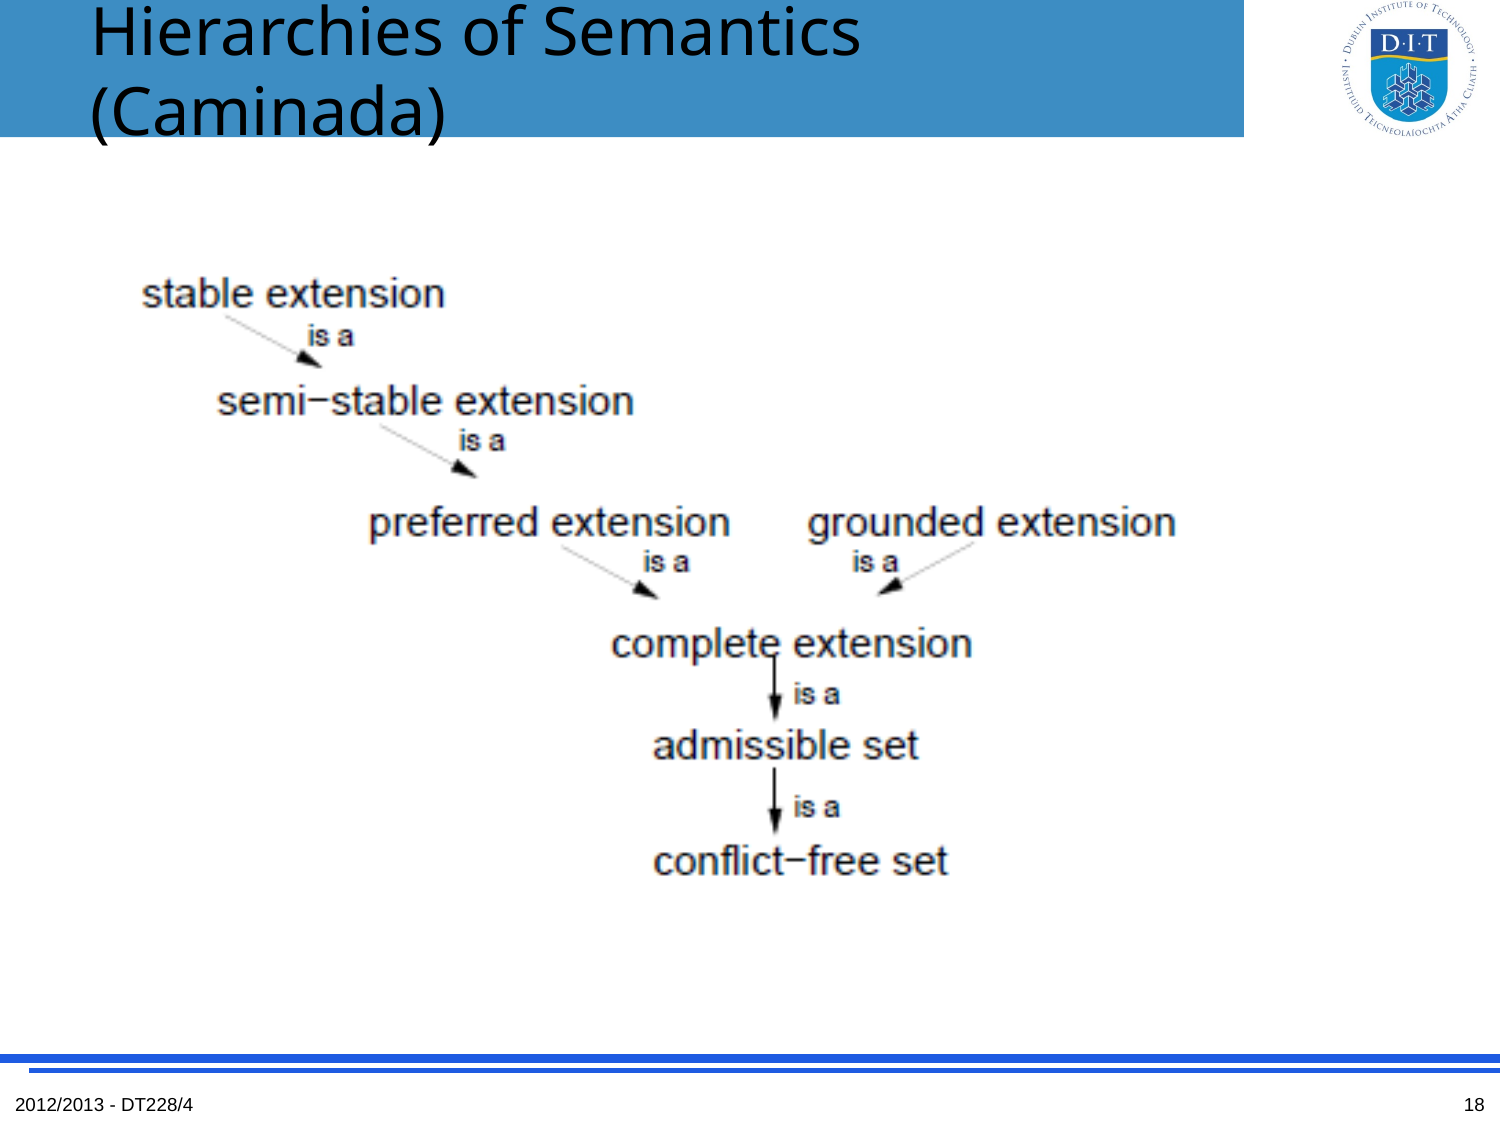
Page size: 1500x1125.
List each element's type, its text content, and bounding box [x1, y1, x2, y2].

picture [1340, 0, 1478, 138]
slide_number 2012/2013 - DT228/4 [0, 1084, 351, 1125]
slide_number 18 [1149, 1084, 1500, 1125]
picture [86, 256, 1259, 953]
title Hierarchies of Semantics (Caminada) [74, 0, 1211, 138]
